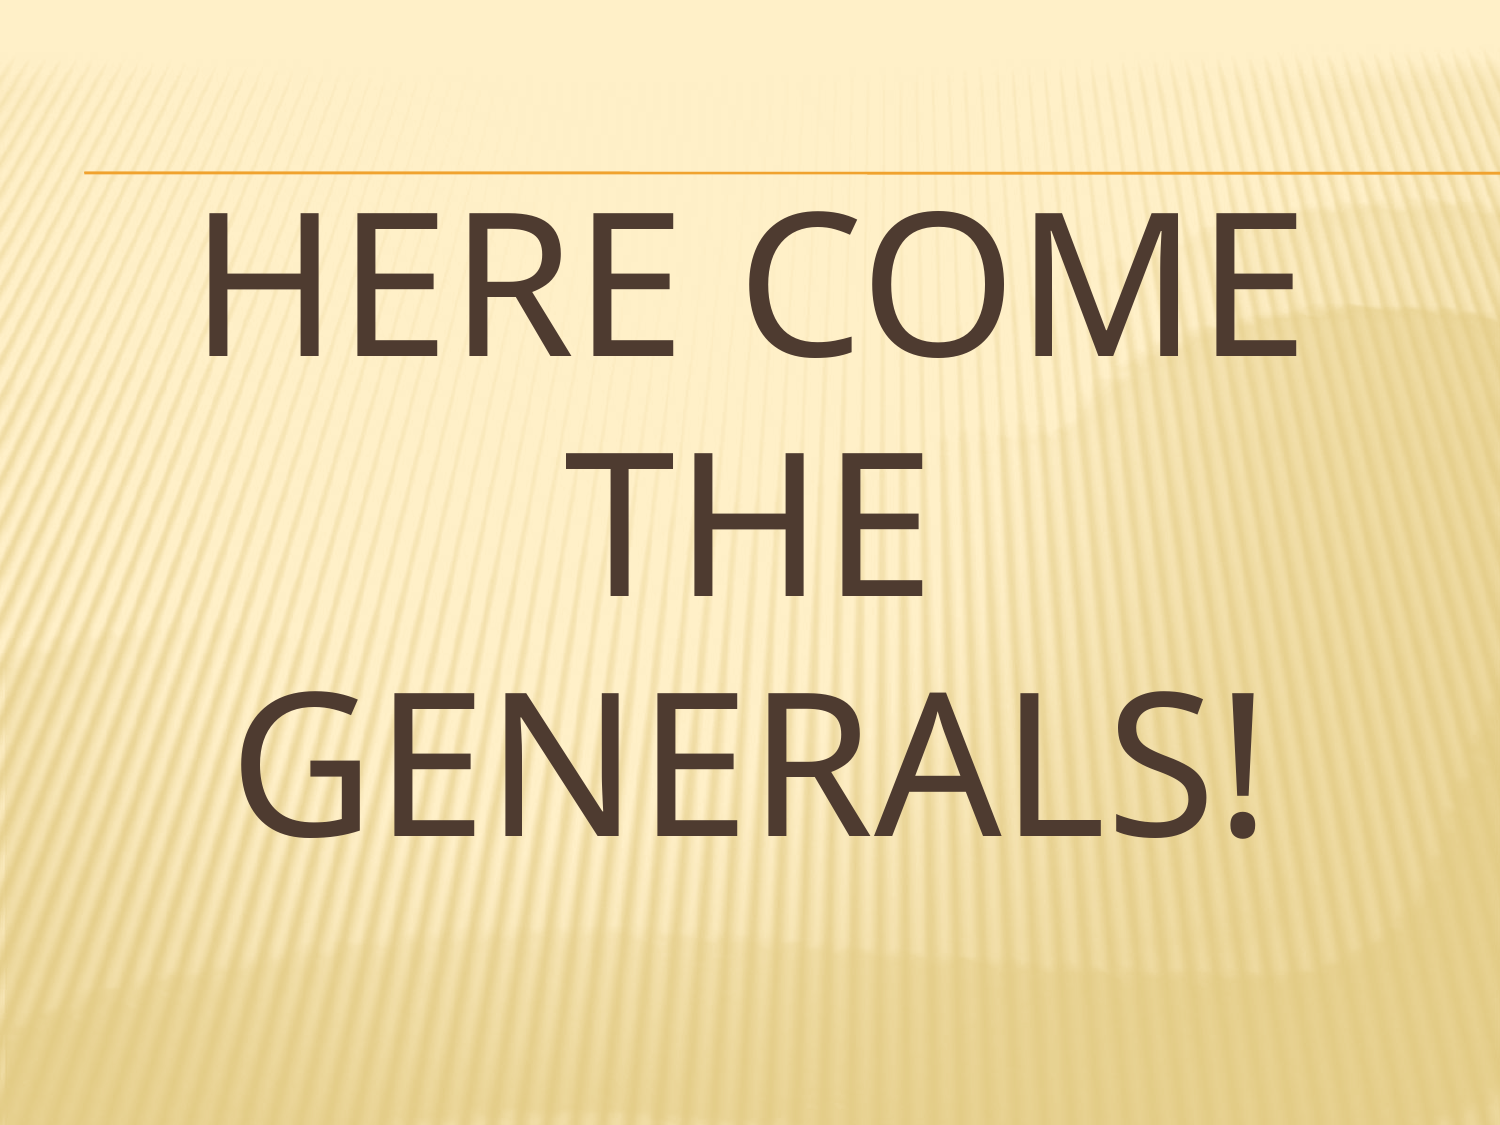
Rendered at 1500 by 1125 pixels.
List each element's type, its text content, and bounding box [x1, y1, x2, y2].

title Here Come the Generals! [75, 45, 1425, 988]
